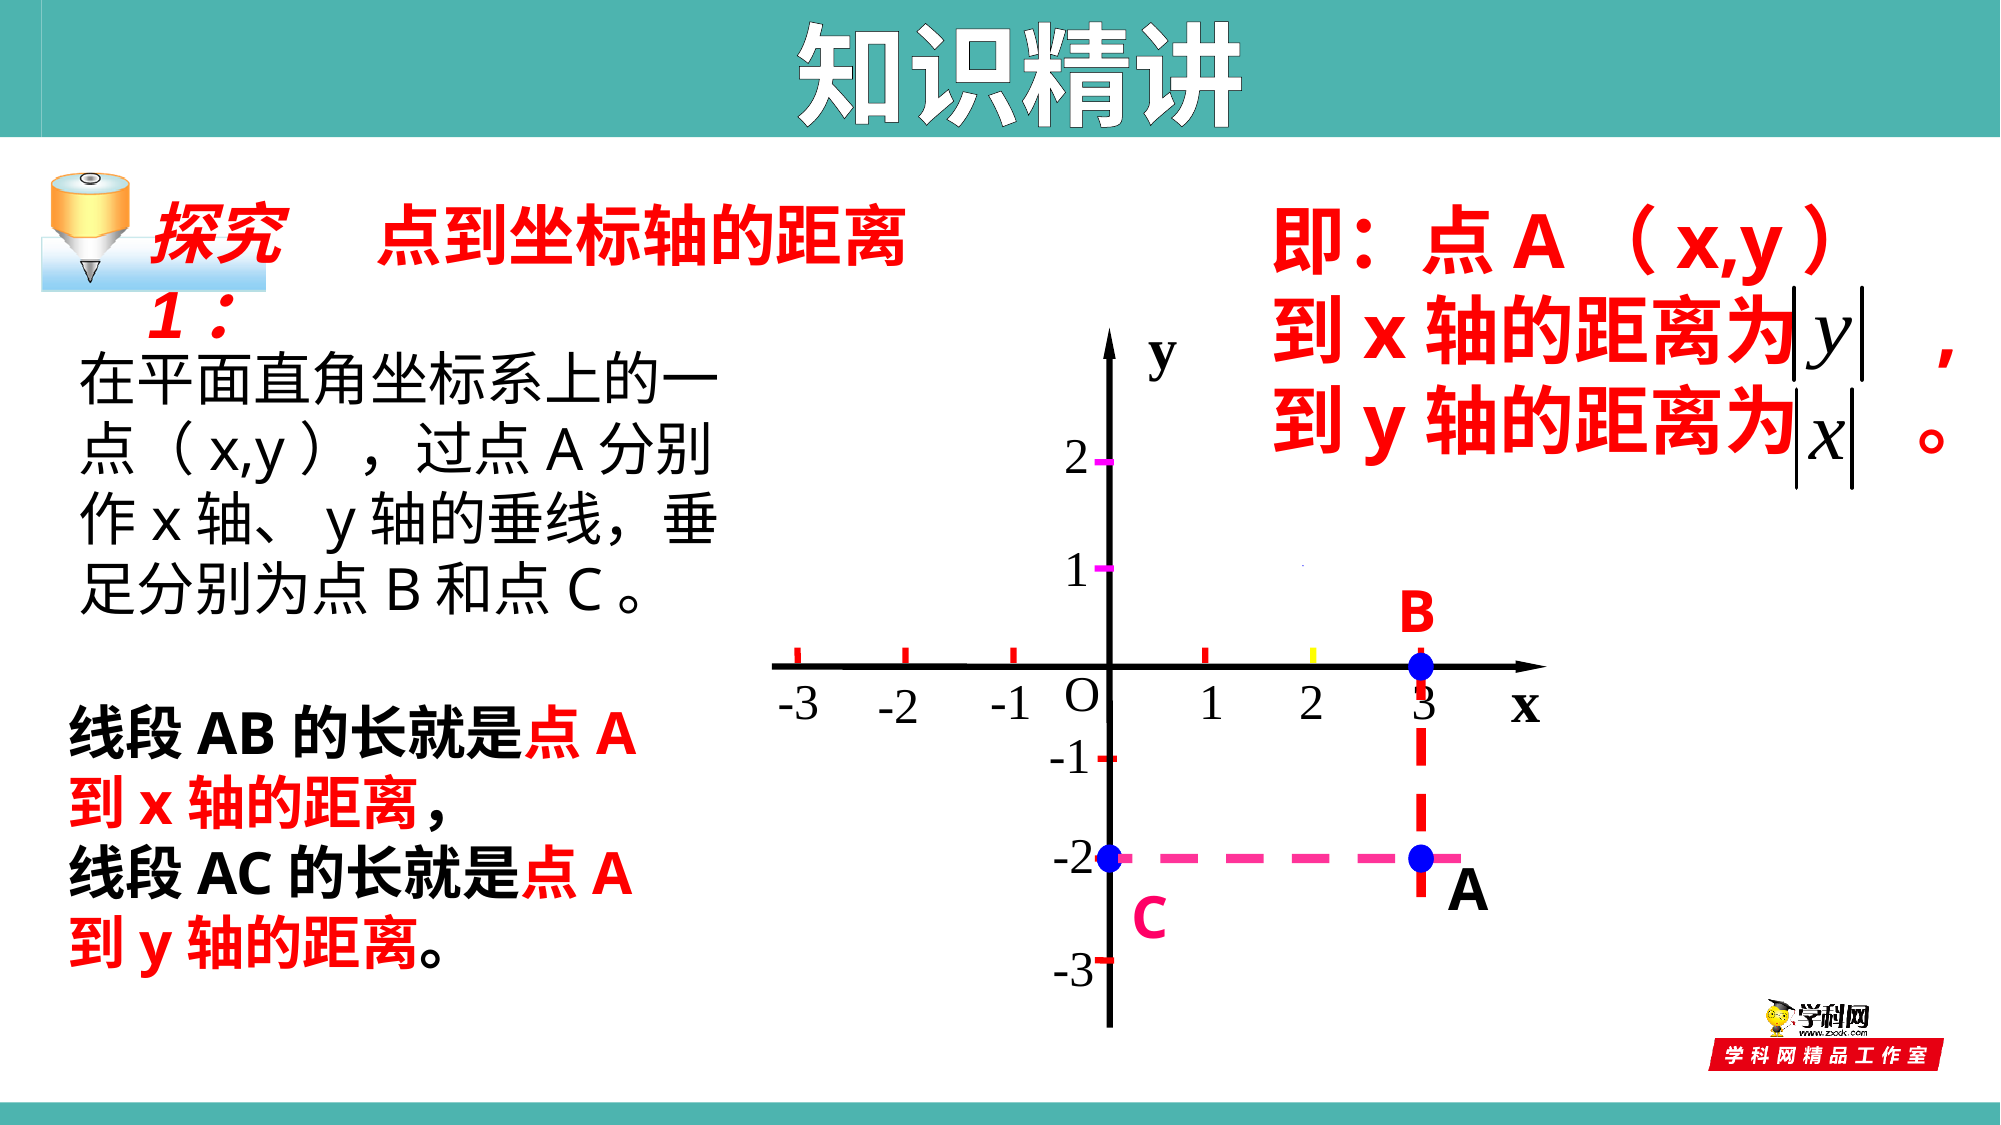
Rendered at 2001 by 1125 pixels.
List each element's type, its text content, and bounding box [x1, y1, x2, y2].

picture [1708, 1038, 1944, 1071]
text_box 线段AB的长就是点A 到x轴的距离， 线段AC的长就是点A 到y轴的距离。 [52, 689, 729, 984]
picture [1766, 999, 1869, 1037]
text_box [0, 0, 2000, 138]
text_box 点到坐标轴的距离 [418, 185, 1014, 281]
text_box 在平面直角坐标系上的一点（x,y），过点A分别作x轴、y轴的垂线，垂足分别为点B和点C。 [64, 335, 741, 630]
text_box [0, 1100, 2000, 1125]
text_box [1255, 185, 2000, 508]
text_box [762, 303, 1573, 1030]
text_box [41, 172, 415, 292]
